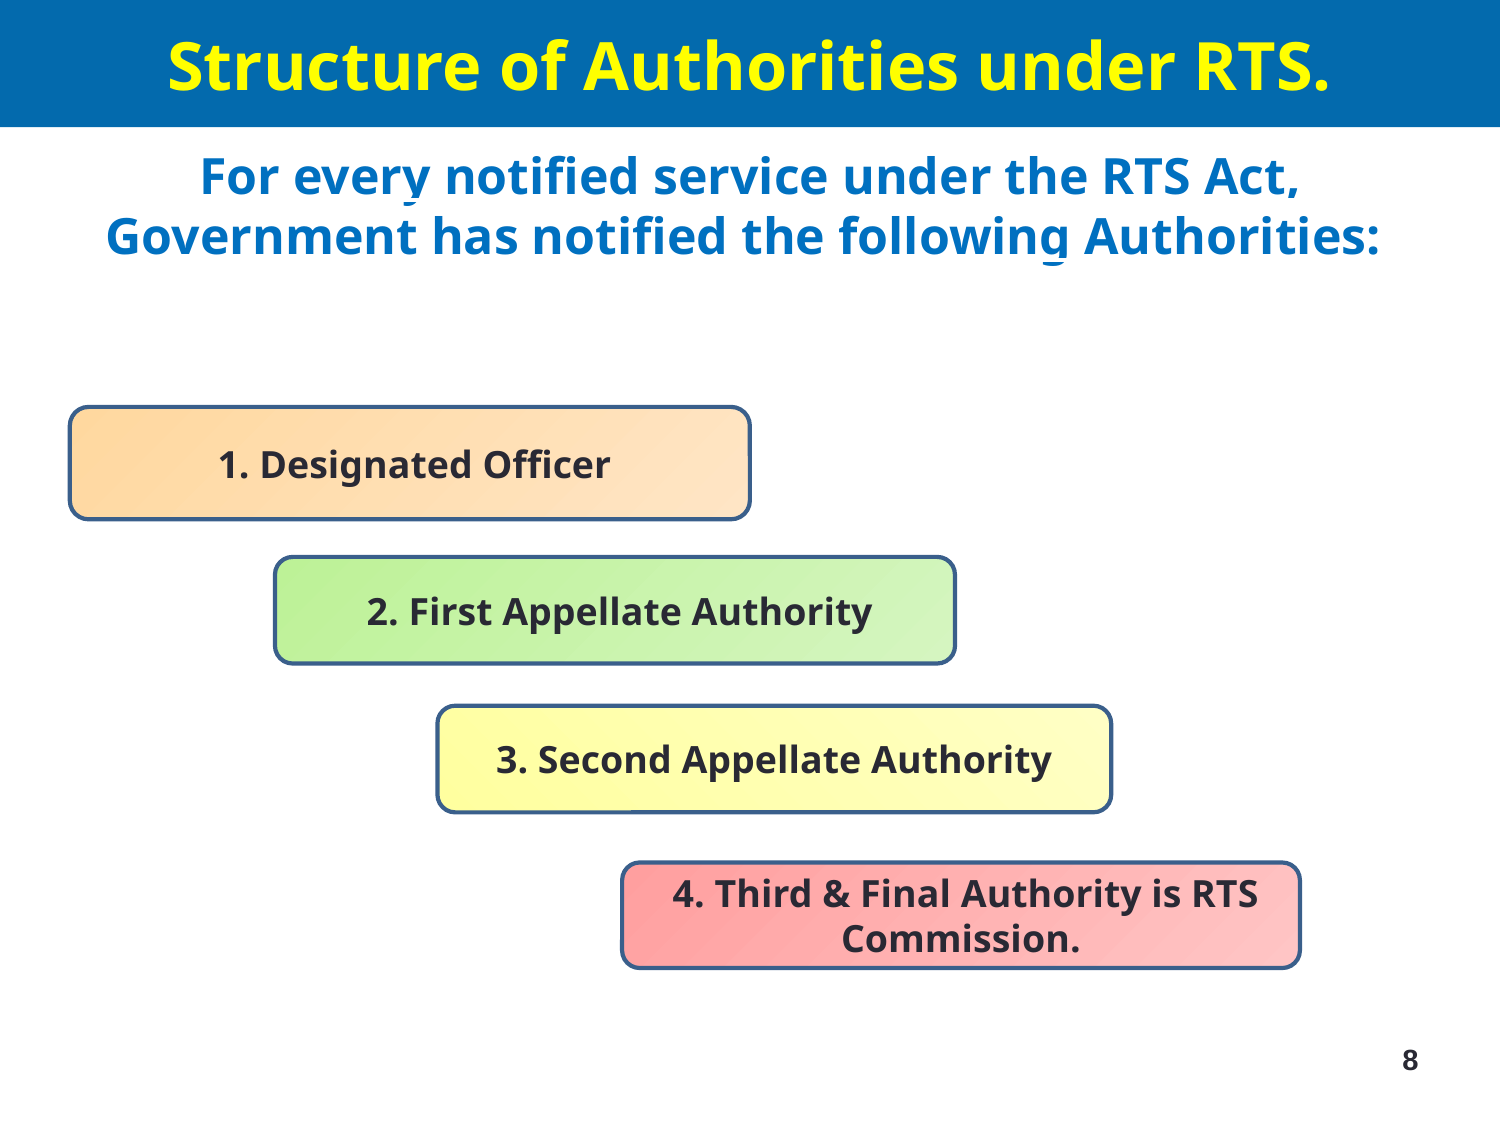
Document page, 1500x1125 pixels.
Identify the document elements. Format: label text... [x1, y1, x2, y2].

text_box Structure of Authorities under RTS. [0, 0, 1500, 129]
text_box 4. Third & Final Authority is RTS Commission. [619, 860, 1303, 971]
text_box 1. Designated Officer [67, 404, 752, 522]
text_box For every notified service under the RTS Act, Government has notified the following Authorities: [37, 137, 1463, 453]
text_box 2. First Appellate Authority [272, 554, 958, 666]
text_box 8 [1387, 1025, 1463, 1092]
text_box 3. Second Appellate Authority [435, 703, 1114, 815]
